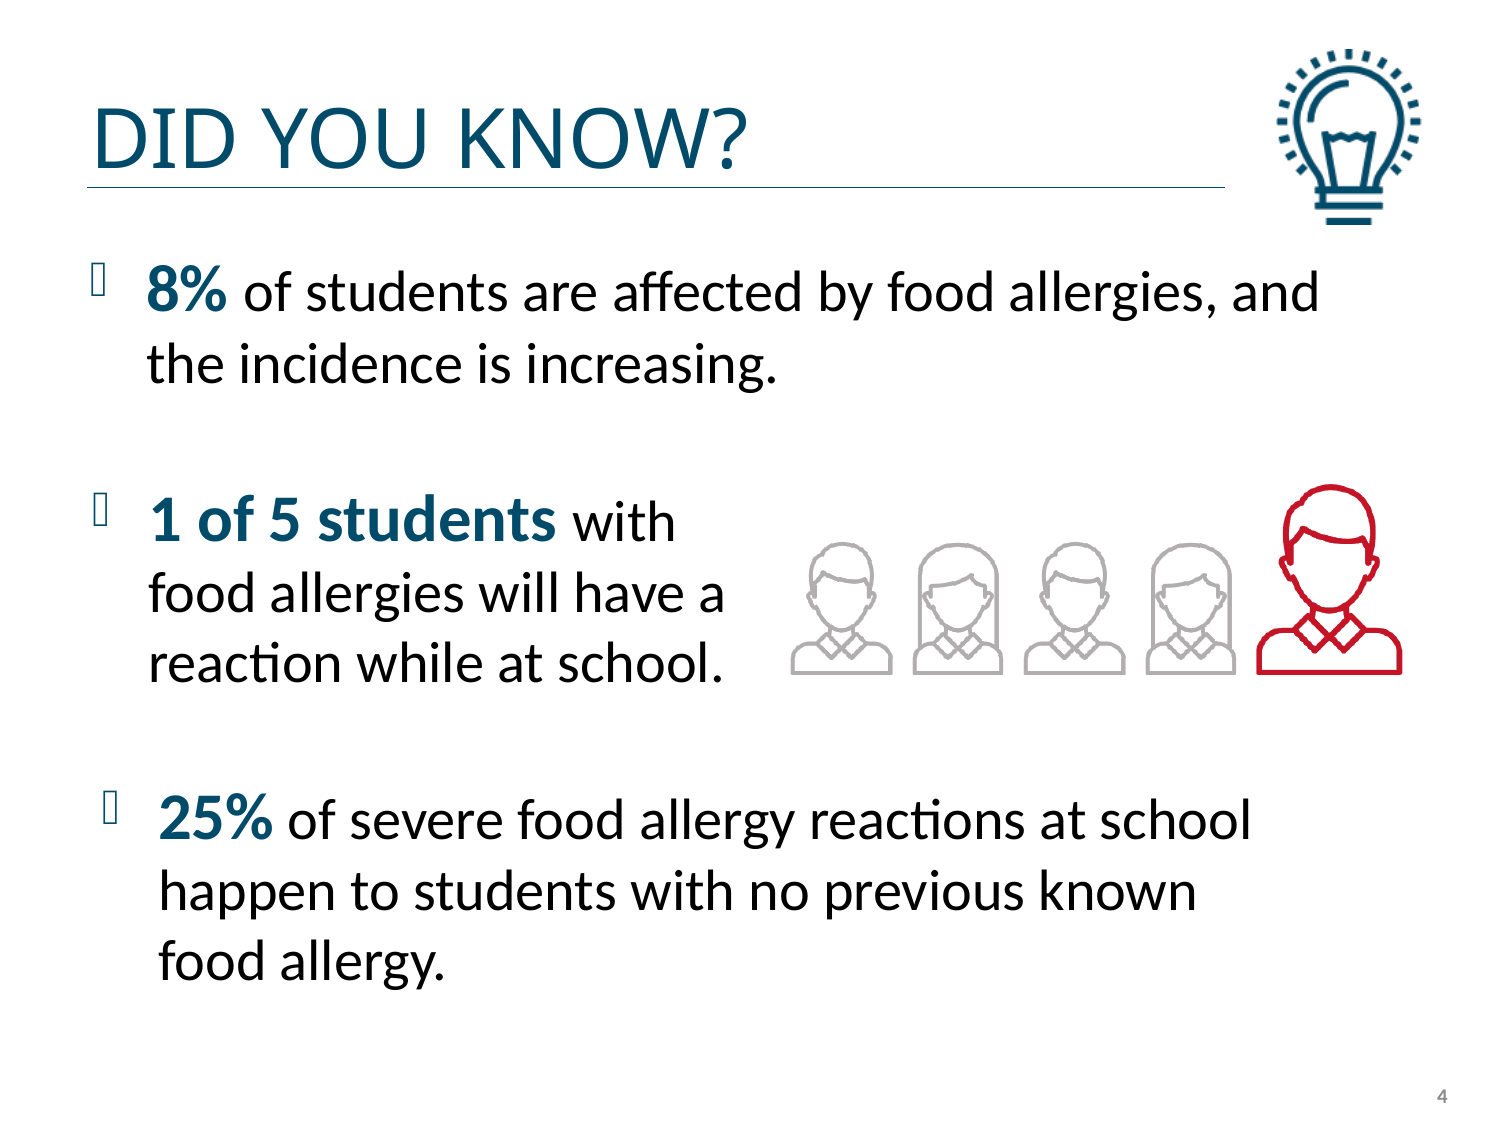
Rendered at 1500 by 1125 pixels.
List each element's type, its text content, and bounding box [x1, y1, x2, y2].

picture [787, 483, 1406, 676]
text_box 1 of 5 students with food allergies will have a reaction while at school. [77, 467, 750, 702]
text_box 25% of severe food allergy reactions at school happen to students with no previous known food allergy. [87, 765, 1325, 1000]
picture [1274, 49, 1423, 225]
title DID YOU KNOW? [75, 50, 1271, 221]
slide_number 4 [1112, 1077, 1463, 1113]
list 8% of students are affected by food allergies, and the incidence is increasing. [75, 237, 1425, 394]
